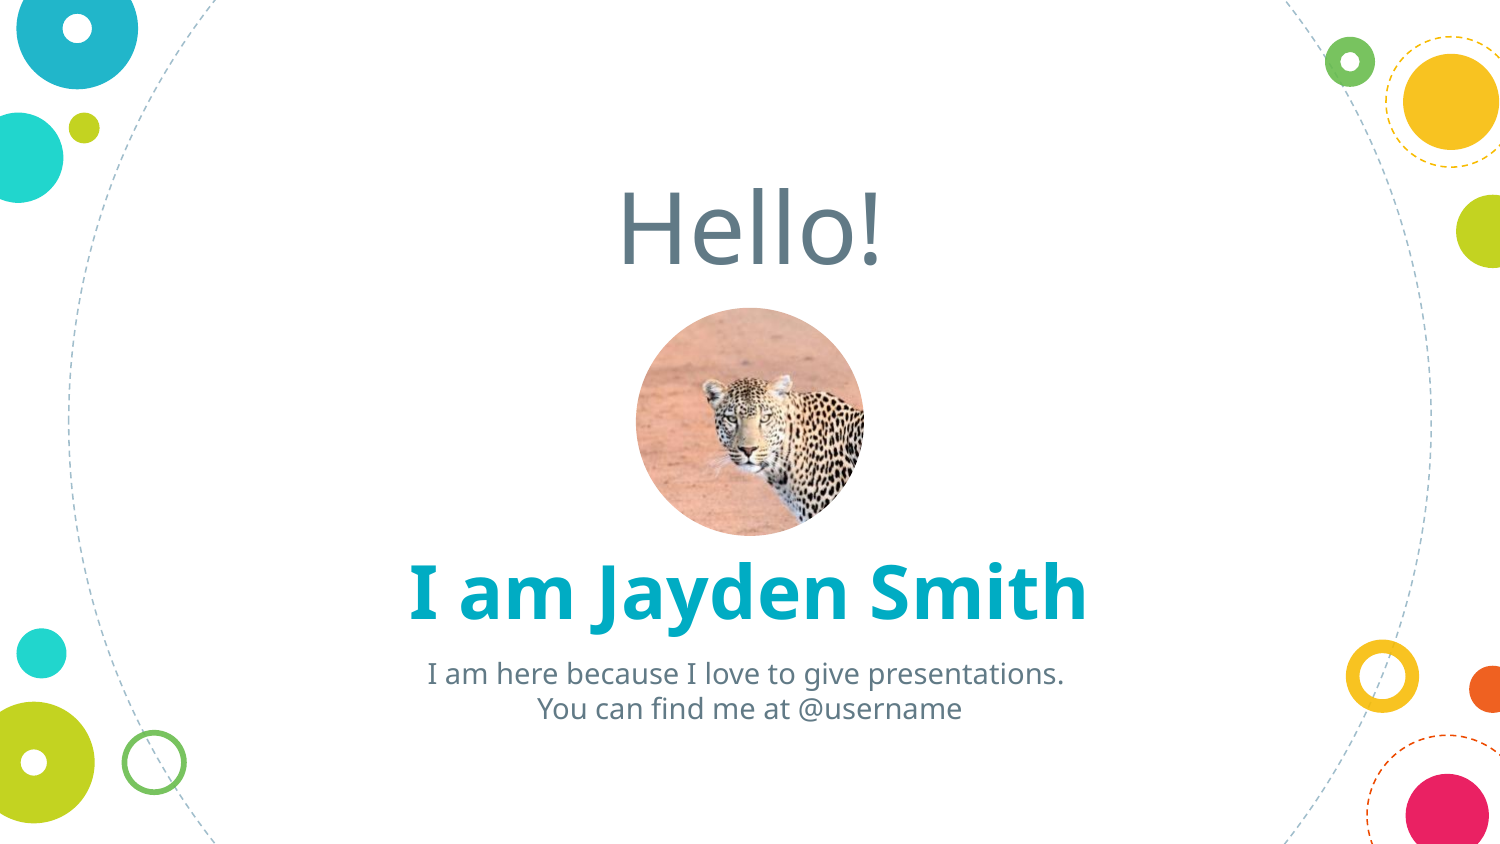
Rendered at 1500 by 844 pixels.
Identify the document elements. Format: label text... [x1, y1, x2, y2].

subtitle I am Jayden Smith [209, 529, 1291, 640]
list I am here because I love to give presentations. You can find me at @username [209, 640, 1291, 771]
title Hello! [112, 109, 1388, 300]
picture [635, 307, 865, 537]
